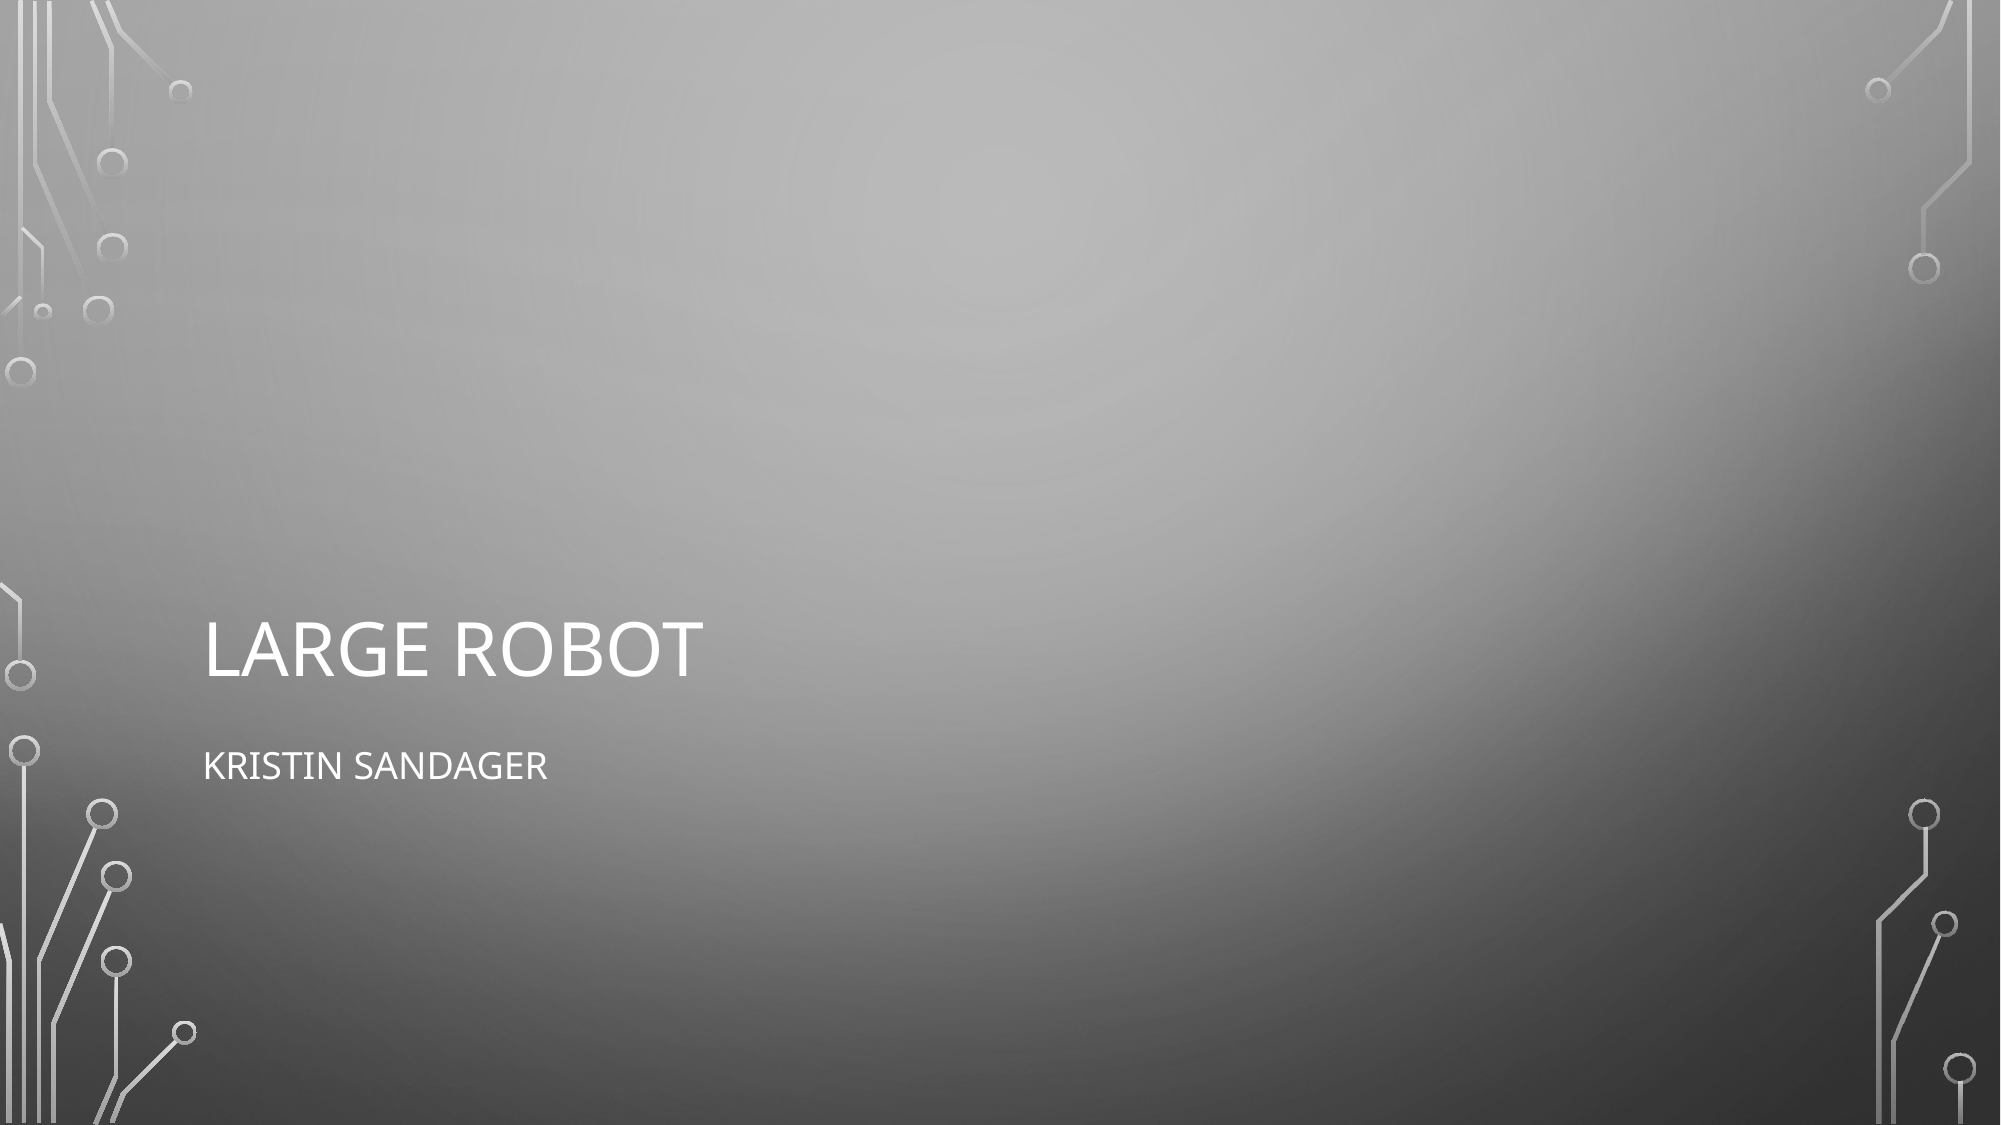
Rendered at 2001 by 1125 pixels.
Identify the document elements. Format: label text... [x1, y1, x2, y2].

title Large Robot [187, 232, 1813, 701]
list Kristin Sandager [187, 725, 1813, 952]
